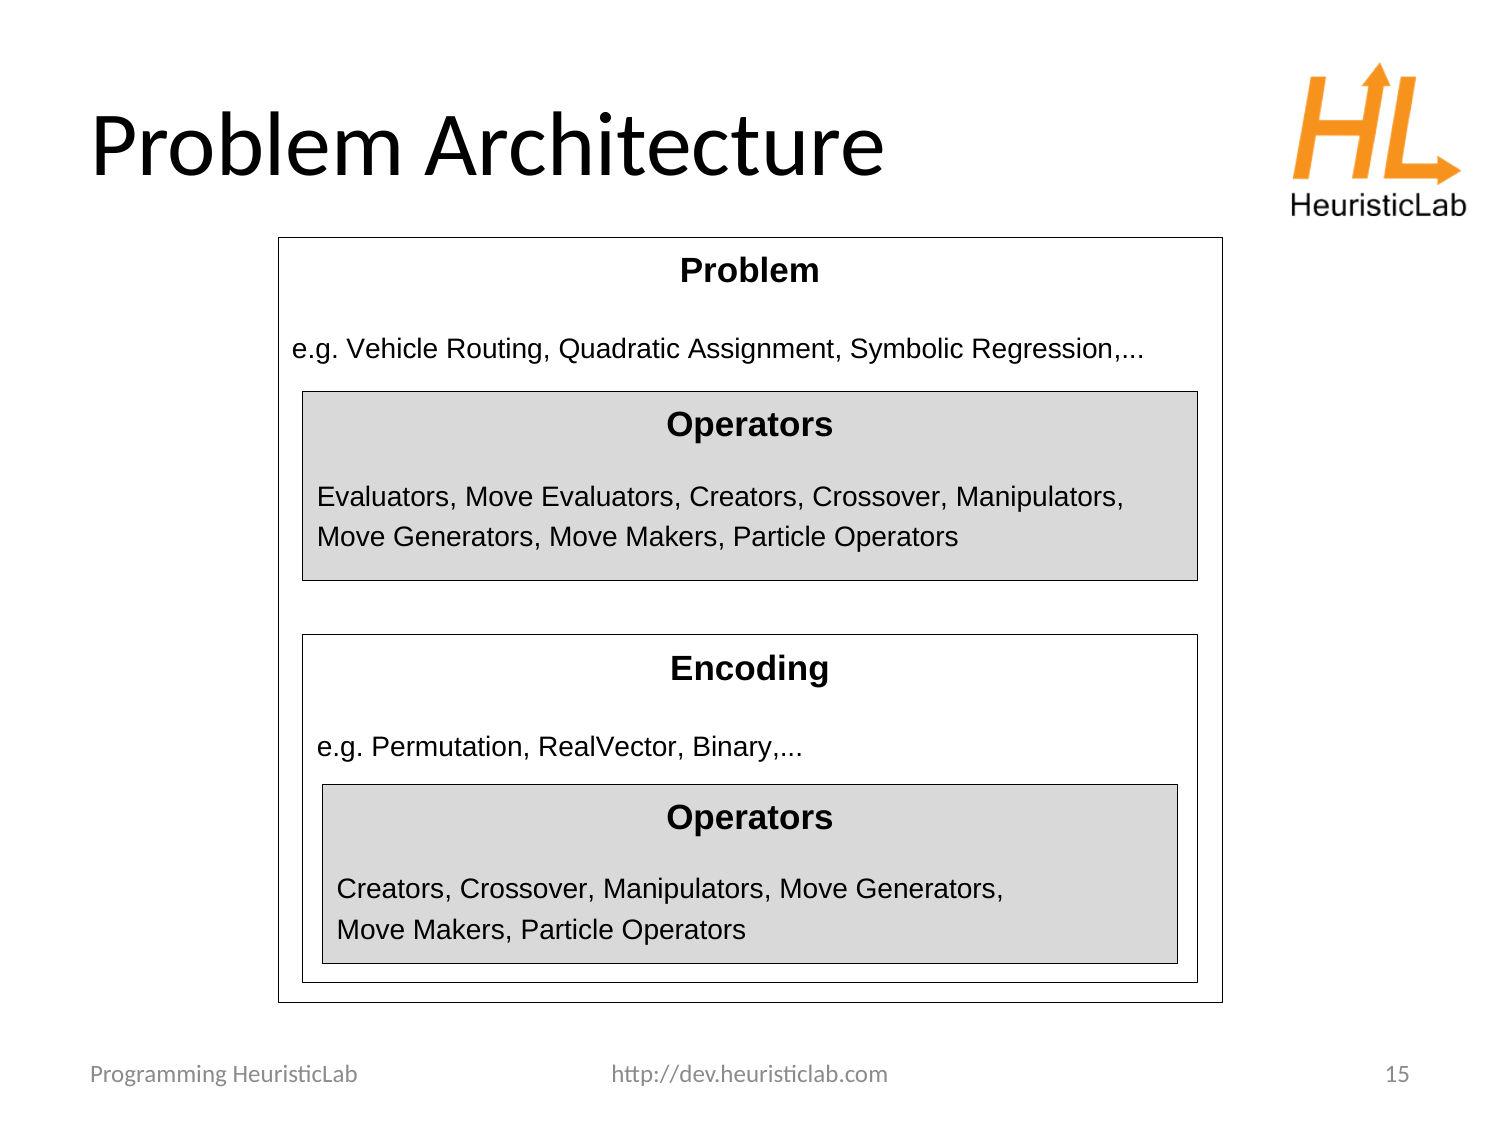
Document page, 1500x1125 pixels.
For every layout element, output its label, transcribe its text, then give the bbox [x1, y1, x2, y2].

slide_number 15 [1074, 1042, 1425, 1103]
footer http://dev.heuristiclab.com [512, 1042, 988, 1103]
title Problem Architecture [75, 45, 1282, 233]
slide_number Programming HeuristicLab [75, 1042, 425, 1103]
picture [273, 232, 1227, 1008]
picture [1281, 27, 1474, 244]
